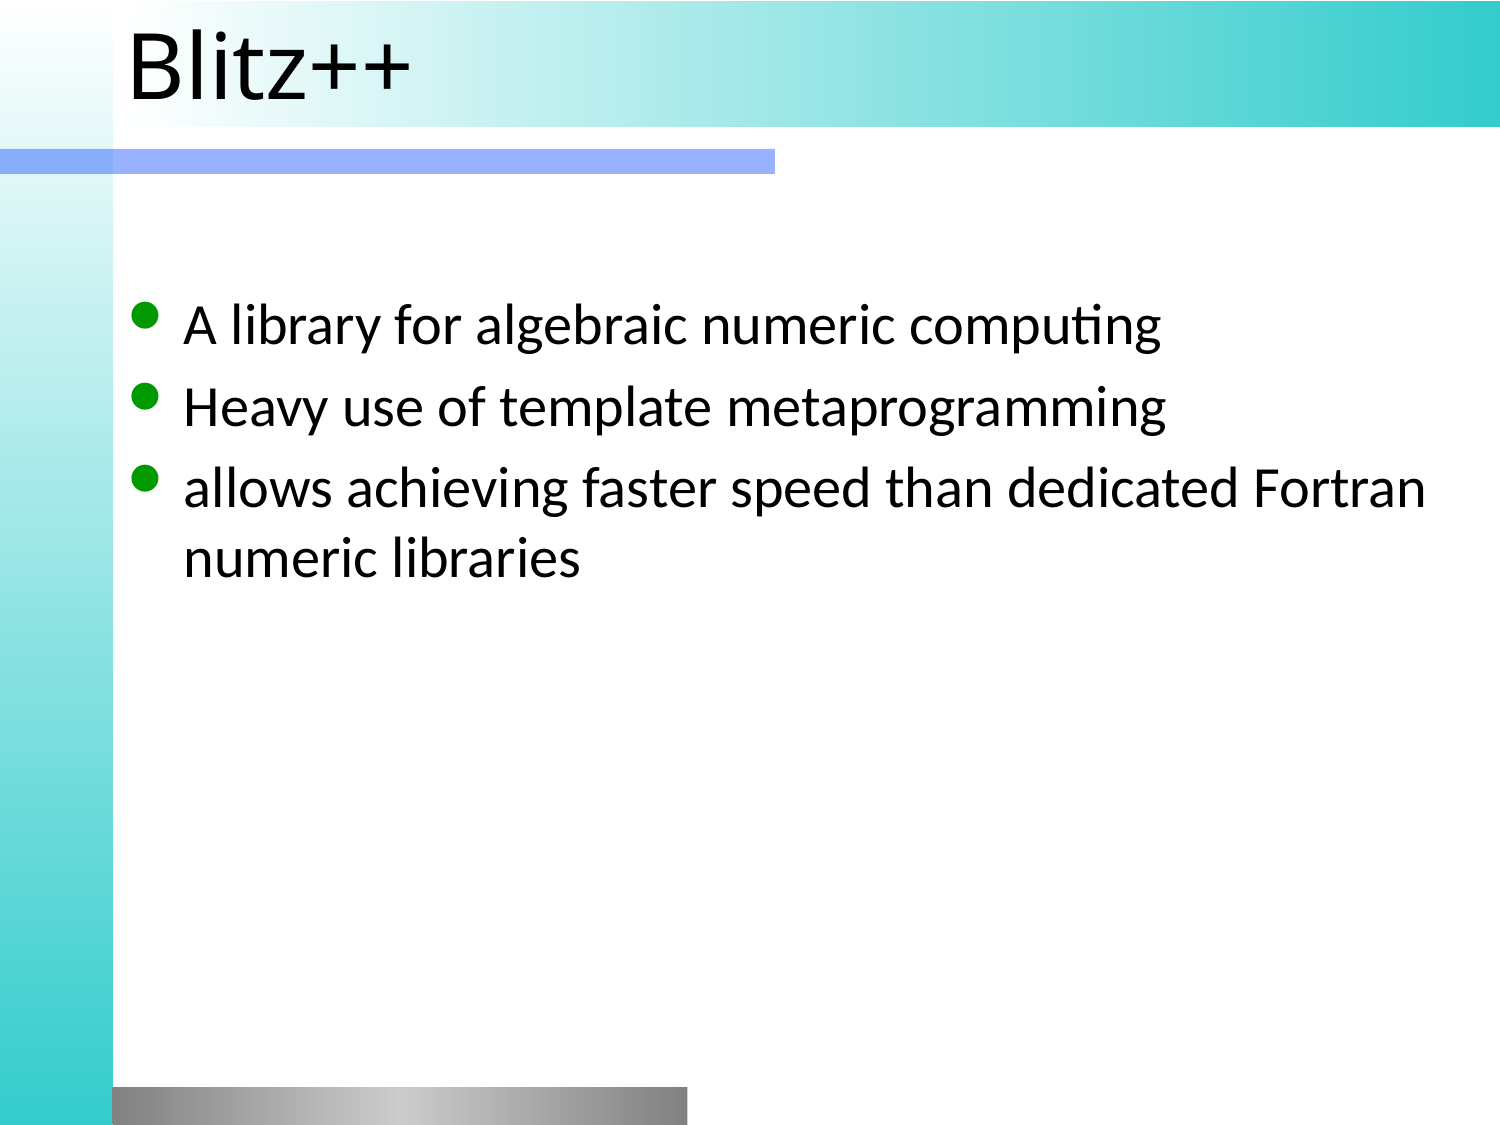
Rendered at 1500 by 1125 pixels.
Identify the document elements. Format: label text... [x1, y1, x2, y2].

title Blitz++ [110, 0, 1500, 126]
list A library for algebraic numeric computing Heavy use of template metaprogramming allows achieving faster speed than dedicated Fortran numeric libraries [112, 278, 1450, 1073]
